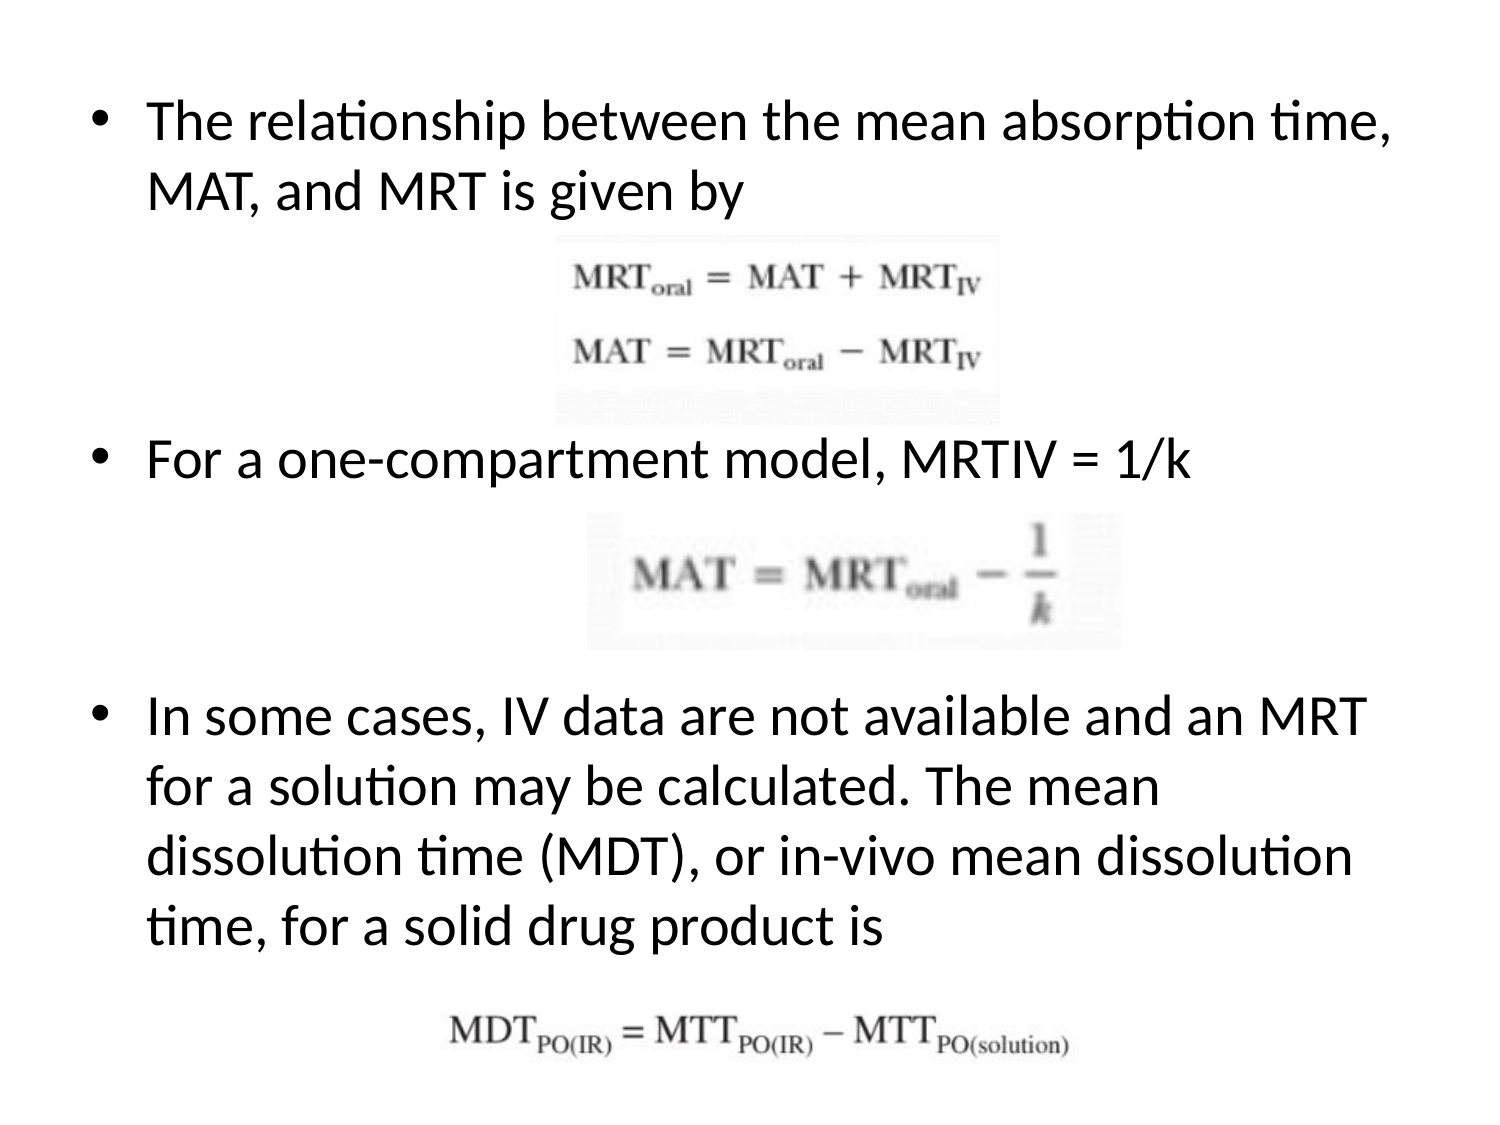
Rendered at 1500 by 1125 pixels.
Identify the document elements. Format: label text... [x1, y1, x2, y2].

list The relationship between the mean absorption time, MAT, and MRT is given by For a one-compartment model, MRTIV = 1/k In some cases, IV data are not available and an MRT for a solution may be calculated. The mean dissolution time (MDT), or in-vivo mean dissolution time, for a solid drug product is [75, 75, 1425, 1025]
picture [415, 974, 1085, 1088]
picture [555, 234, 1001, 426]
picture [587, 512, 1122, 651]
